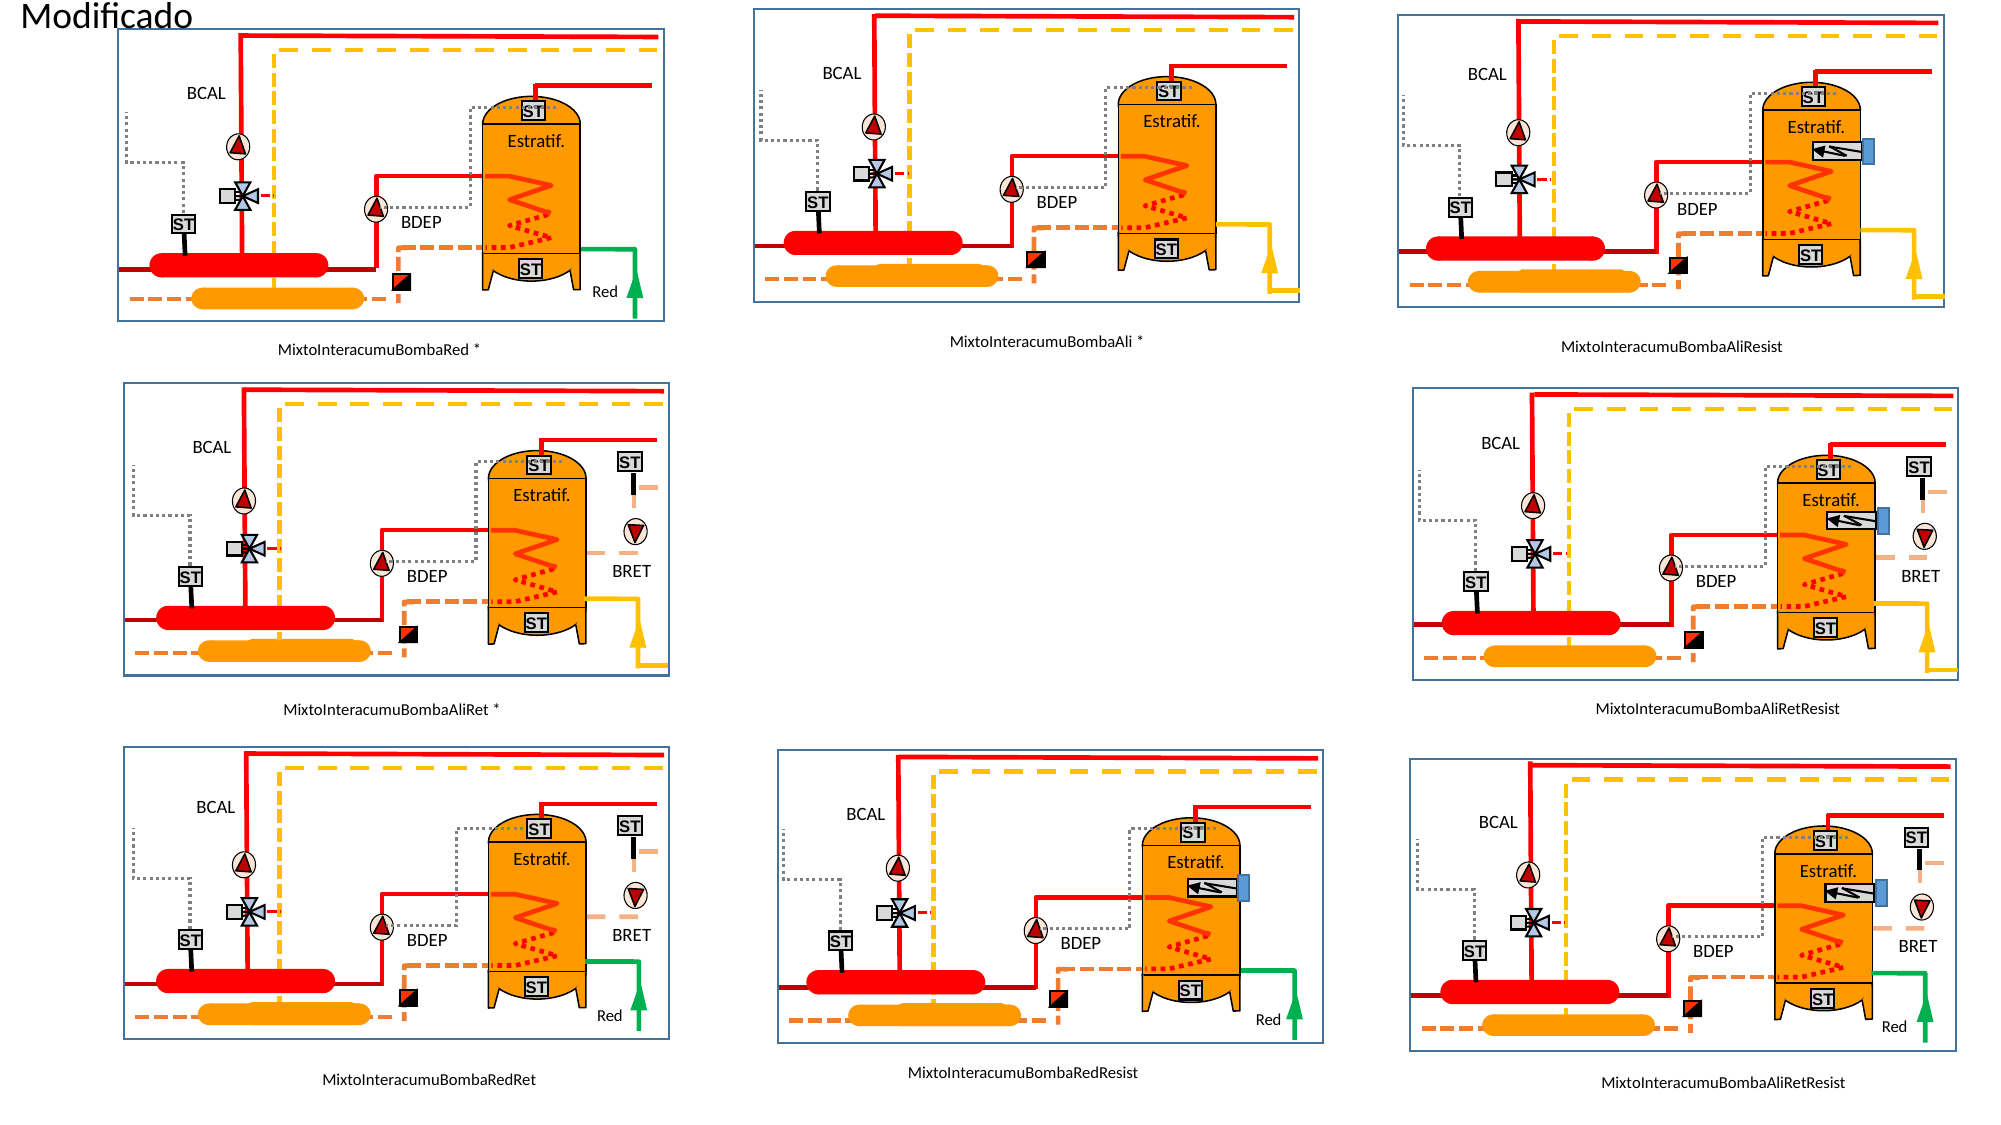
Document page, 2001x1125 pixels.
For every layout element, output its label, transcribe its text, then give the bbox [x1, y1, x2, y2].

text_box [1812, 142, 1862, 160]
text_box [1024, 917, 1048, 944]
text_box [623, 882, 648, 909]
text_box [1774, 902, 1873, 1020]
text_box [1656, 209, 1689, 254]
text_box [1120, 188, 1187, 228]
text_box [1922, 634, 1932, 650]
text_box BRET [1886, 556, 1956, 594]
text_box MixtoInteracumuBombaAliRet * [268, 691, 516, 727]
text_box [1483, 645, 1657, 668]
text_box [1873, 973, 1926, 1010]
text_box ST [806, 192, 830, 211]
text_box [1777, 530, 1876, 649]
text_box ST [618, 452, 642, 472]
text_box ST [178, 567, 203, 586]
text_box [1762, 160, 1861, 276]
text_box [382, 577, 416, 623]
text_box [1690, 978, 1700, 1000]
text_box [1671, 534, 1675, 554]
text_box [404, 966, 414, 989]
text_box MixtoInteracumuBombaAliRetResist [1580, 690, 1874, 725]
text_box BCAL [807, 53, 874, 91]
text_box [848, 1004, 1022, 1027]
text_box BRET [597, 551, 667, 589]
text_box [1521, 492, 1545, 519]
text_box MixtoInteracumuBombaAliRetResist [1586, 1064, 1861, 1100]
text_box [753, 8, 1300, 303]
text_box [382, 941, 416, 987]
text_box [111, 850, 213, 907]
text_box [485, 208, 552, 248]
text_box BDEP [1678, 937, 1749, 970]
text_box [226, 133, 250, 160]
text_box Red [1867, 1008, 1923, 1044]
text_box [111, 486, 213, 544]
text_box BDEP [1662, 194, 1733, 227]
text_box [1395, 860, 1497, 918]
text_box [806, 970, 986, 995]
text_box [1683, 1000, 1702, 1017]
text_box MixtoInteracumuBombaRed * [263, 331, 497, 366]
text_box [1774, 826, 1827, 837]
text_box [1000, 176, 1024, 203]
text_box MixtoInteracumuBombaAliResist [1546, 328, 1817, 364]
text_box BCAL [831, 794, 898, 832]
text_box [1828, 826, 1873, 884]
text_box [117, 28, 665, 322]
text_box [1412, 387, 1959, 681]
text_box MixtoInteracumuBombaAli * [935, 323, 1160, 358]
text_box BCAL [172, 73, 240, 111]
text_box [1512, 540, 1551, 568]
text_box [1862, 138, 1875, 165]
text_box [149, 253, 329, 278]
text_box BRET [1883, 926, 1953, 964]
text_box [1825, 884, 1875, 902]
text_box [777, 749, 1324, 1044]
text_box [1035, 944, 1070, 990]
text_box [385, 828, 524, 926]
text_box [404, 602, 414, 626]
text_box [1678, 274, 1682, 290]
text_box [490, 894, 558, 966]
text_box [370, 914, 394, 941]
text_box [623, 518, 648, 545]
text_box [226, 535, 265, 563]
text_box BRET [597, 915, 667, 953]
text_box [1644, 181, 1668, 209]
text_box BDEP [1045, 929, 1117, 961]
text_box ST [172, 214, 196, 234]
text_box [490, 562, 558, 602]
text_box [1831, 455, 1876, 511]
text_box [1672, 837, 1849, 937]
text_box BCAL [1453, 54, 1518, 92]
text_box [1381, 117, 1482, 175]
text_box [1144, 929, 1212, 969]
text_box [226, 898, 265, 926]
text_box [1482, 1014, 1656, 1036]
text_box [1668, 952, 1702, 998]
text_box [156, 968, 336, 994]
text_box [232, 487, 256, 514]
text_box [1506, 119, 1530, 146]
text_box [1011, 156, 1015, 176]
text_box ST [1907, 457, 1931, 477]
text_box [1142, 817, 1240, 1012]
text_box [1656, 925, 1680, 952]
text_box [1910, 893, 1934, 920]
text_box BDEP [392, 926, 463, 958]
text_box [1693, 607, 1703, 631]
text_box Red [1241, 1001, 1297, 1037]
text_box [123, 746, 670, 1040]
text_box BCAL [1464, 802, 1530, 841]
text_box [399, 990, 418, 1006]
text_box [385, 461, 563, 562]
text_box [1660, 93, 1837, 194]
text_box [761, 851, 863, 908]
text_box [886, 855, 910, 882]
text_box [1816, 82, 1861, 142]
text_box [1762, 82, 1815, 93]
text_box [1913, 523, 1937, 550]
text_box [1015, 87, 1192, 188]
text_box [1409, 758, 1957, 1052]
text_box ST [1448, 197, 1472, 217]
text_box [581, 249, 635, 283]
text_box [232, 851, 256, 878]
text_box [380, 107, 557, 208]
text_box BDEP [386, 208, 457, 240]
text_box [1780, 567, 1847, 607]
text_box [1039, 828, 1216, 929]
text_box BDEP [1681, 567, 1752, 599]
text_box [862, 113, 886, 140]
text_box [1240, 970, 1295, 1001]
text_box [1441, 610, 1621, 636]
text_box [1035, 897, 1039, 917]
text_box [370, 550, 394, 577]
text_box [1496, 165, 1535, 194]
text_box BCAL [1466, 423, 1531, 461]
text_box [1216, 224, 1270, 294]
text_box MixtoInteracumuBombaRedResist [893, 1054, 1171, 1089]
text_box [633, 630, 643, 645]
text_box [783, 230, 963, 256]
text_box ST [828, 931, 853, 951]
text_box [1827, 511, 1877, 530]
text_box ST [1904, 827, 1928, 847]
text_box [876, 899, 915, 927]
text_box [1690, 1018, 1694, 1033]
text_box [197, 640, 371, 662]
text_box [191, 287, 365, 310]
text_box Red [582, 996, 638, 1032]
text_box [1265, 255, 1275, 271]
text_box BCAL [177, 427, 243, 465]
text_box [1675, 466, 1852, 567]
text_box ST [178, 930, 202, 950]
text_box [1923, 1004, 1930, 1019]
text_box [738, 111, 840, 169]
text_box ST [1464, 572, 1488, 592]
text_box [627, 295, 635, 319]
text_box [1516, 861, 1540, 888]
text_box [488, 450, 587, 645]
text_box [634, 280, 640, 295]
text_box ST [618, 816, 642, 836]
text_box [1440, 979, 1620, 1005]
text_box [1187, 878, 1237, 897]
text_box Red [577, 273, 634, 309]
text_box [1033, 228, 1044, 251]
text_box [399, 626, 418, 643]
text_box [104, 134, 206, 191]
text_box [1671, 582, 1705, 627]
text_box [482, 96, 581, 290]
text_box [1777, 455, 1830, 466]
text_box BDEP [392, 562, 463, 594]
text_box [587, 598, 638, 669]
text_box ST [1462, 941, 1487, 961]
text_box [825, 265, 999, 287]
text_box [1058, 969, 1068, 990]
text_box [1033, 269, 1037, 284]
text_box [1659, 554, 1683, 582]
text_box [364, 196, 388, 223]
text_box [1396, 492, 1498, 549]
text_box [398, 248, 408, 273]
text_box [1011, 203, 1046, 249]
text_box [1765, 194, 1832, 234]
text_box [376, 223, 410, 269]
text_box [1876, 603, 1928, 673]
text_box MixtoInteracumuBombaRedRet [307, 1061, 552, 1096]
text_box [123, 382, 670, 677]
text_box [1861, 230, 1915, 300]
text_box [219, 182, 258, 210]
text_box [1397, 14, 1945, 308]
text_box [1678, 234, 1688, 257]
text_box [1777, 937, 1844, 978]
text_box [638, 992, 644, 1008]
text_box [1685, 632, 1703, 648]
text_box [1910, 261, 1919, 276]
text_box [854, 160, 893, 188]
text_box [1668, 905, 1672, 925]
text_box [1877, 507, 1890, 535]
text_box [1049, 991, 1068, 1007]
text_box BDEP [1021, 188, 1093, 220]
text_box Modificado [5, 0, 208, 44]
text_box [1669, 257, 1687, 274]
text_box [1467, 270, 1641, 293]
text_box [1656, 161, 1660, 181]
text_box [156, 605, 336, 631]
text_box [1510, 909, 1549, 937]
text_box BCAL [181, 787, 246, 825]
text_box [1118, 76, 1216, 271]
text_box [197, 1003, 371, 1026]
text_box [376, 175, 380, 196]
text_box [392, 274, 411, 290]
text_box [587, 961, 639, 996]
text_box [1027, 251, 1045, 268]
text_box [1240, 874, 1250, 902]
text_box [1426, 236, 1606, 261]
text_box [488, 814, 587, 1008]
